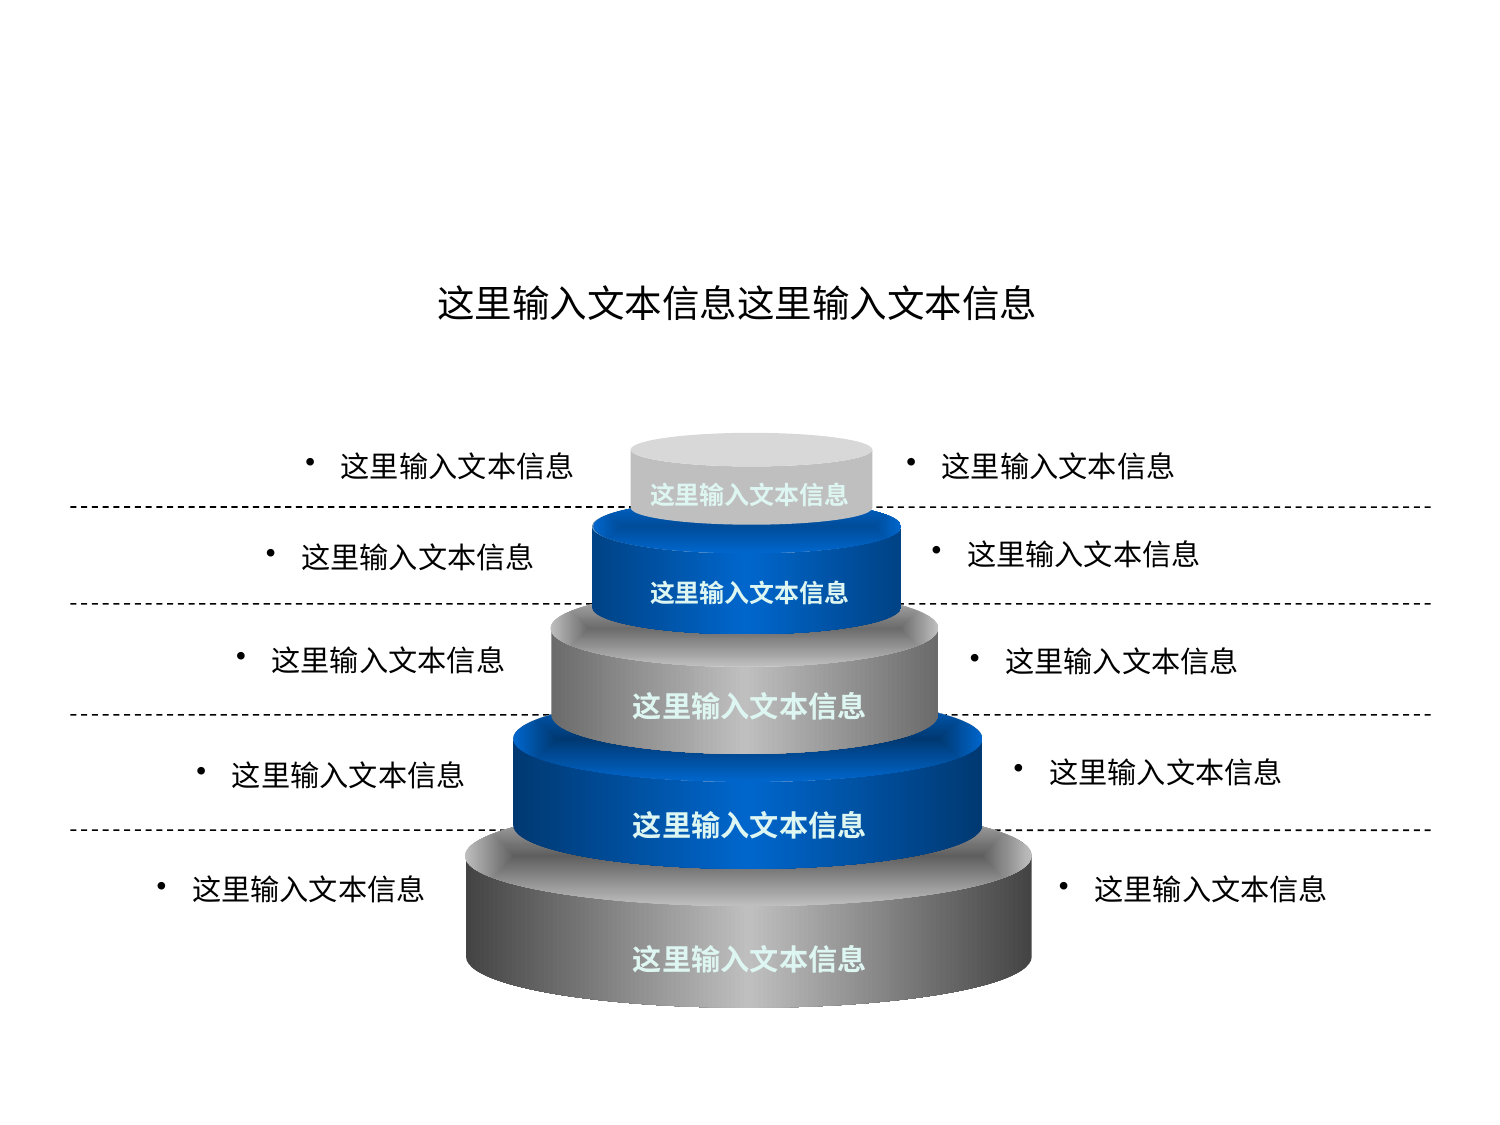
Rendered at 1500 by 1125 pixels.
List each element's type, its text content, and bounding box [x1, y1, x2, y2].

text_box 这里输入文本信息 [1044, 864, 1344, 914]
text_box 这里输入文本信息 [998, 746, 1298, 797]
text_box 这里输入文本信息 [141, 864, 441, 914]
text_box 这里输入文本信息 [615, 934, 884, 985]
text_box [630, 432, 873, 472]
text_box 这里输入文本信息 [615, 472, 884, 497]
text_box 这里输入文本信息 [916, 528, 1216, 579]
text_box [466, 860, 1032, 1008]
text_box 这里输入文本信息 [181, 749, 481, 800]
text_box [512, 694, 983, 870]
text_box 这里输入文本信息 [955, 636, 1254, 687]
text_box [591, 499, 902, 635]
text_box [550, 589, 939, 755]
text_box 这里输入文本信息 [250, 531, 550, 582]
text_box [464, 829, 1032, 907]
text_box $25 [630, 432, 872, 466]
text_box 这里输入文本信息这里输入文本信息 [304, 272, 1170, 333]
text_box 这里输入文本信息 [221, 634, 521, 685]
text_box 这里输入文本信息 [891, 441, 1191, 491]
text_box 这里输入文本信息 [290, 441, 590, 491]
